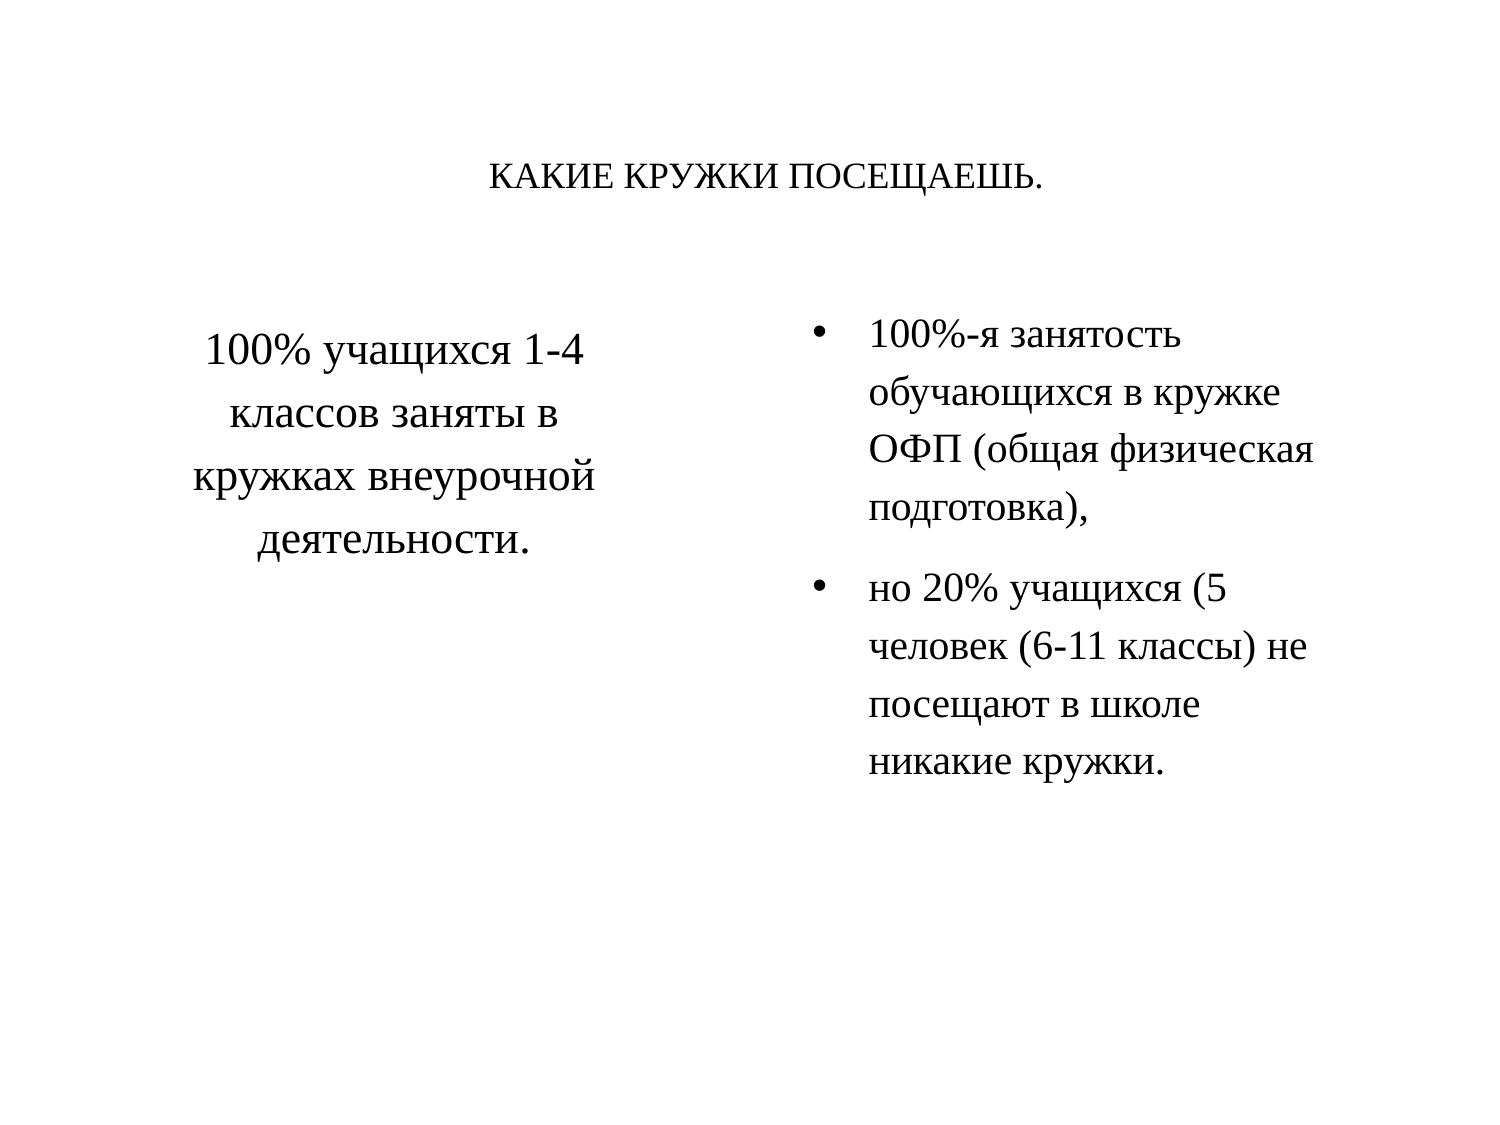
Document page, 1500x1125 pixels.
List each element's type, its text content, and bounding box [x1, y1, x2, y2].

list 100% учащихся 1-4 классов заняты в кружках внеурочной деятельности. [147, 302, 641, 1073]
list 100%-я занятость обучающихся в кружке ОФП (общая физическая подготовка), но 20% учащихся (5 человек (6-11 классы) не посещают в школе никакие кружки. [797, 290, 1335, 866]
title КАКИЕ КРУЖКИ ПОСЕЩАЕШЬ. [230, 137, 1294, 236]
